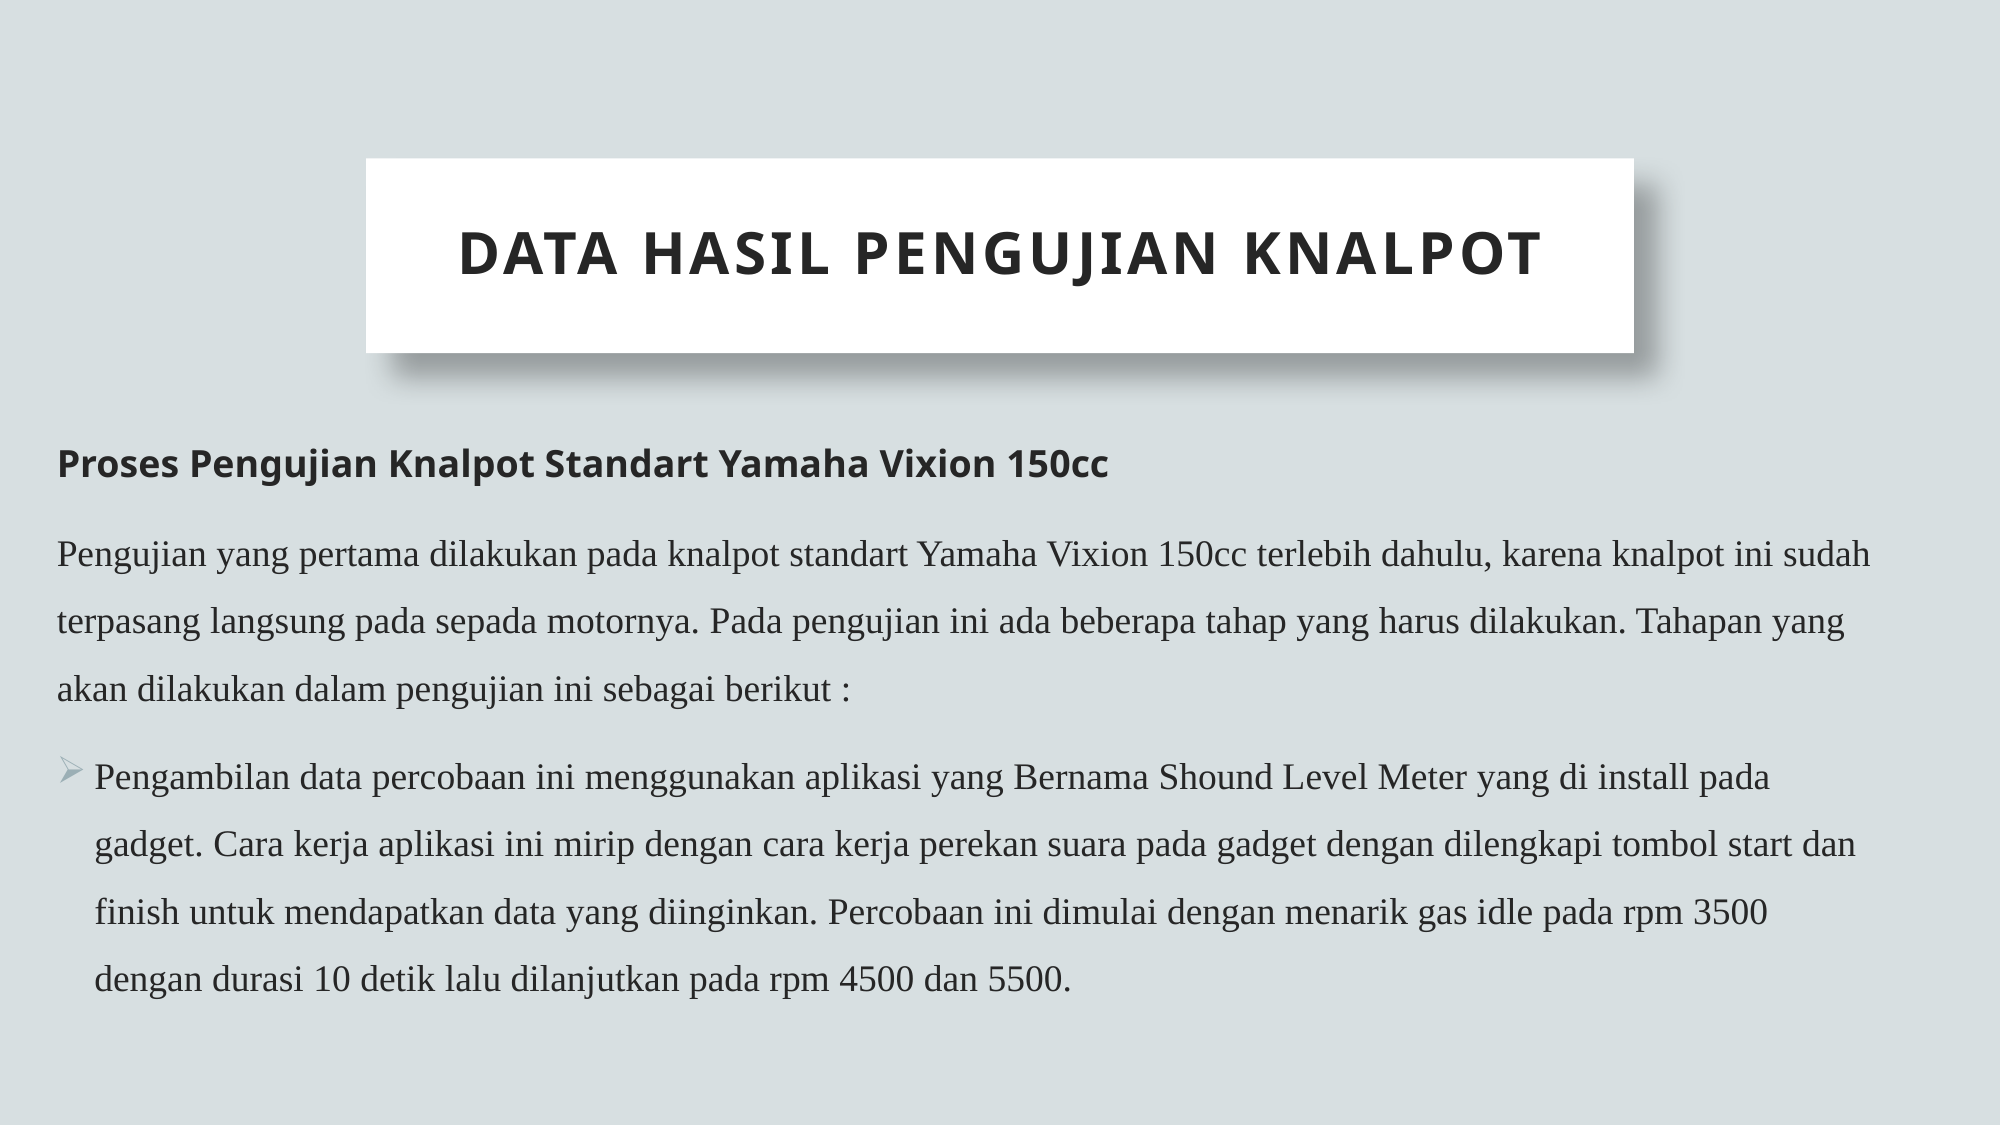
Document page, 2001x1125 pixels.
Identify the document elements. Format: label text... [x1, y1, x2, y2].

list Proses Pengujian Knalpot Standart Yamaha Vixion 150cc Pengujian yang pertama dilakukan pada knalpot standart Yamaha Vixion 150cc terlebih dahulu, karena knalpot ini sudah terpasang langsung pada sepada motornya. Pada pengujian ini ada beberapa tahap yang harus dilakukan. Tahapan yang akan dilakukan dalam pengujian ini sebagai berikut : Pengambilan data percobaan ini menggunakan aplikasi yang Bernama Shound Level Meter yang di install pada gadget. Cara kerja aplikasi ini mirip dengan cara kerja perekan suara pada gadget dengan dilengkapi tombol start dan finish untuk mendapatkan data yang diinginkan. Percobaan ini dimulai dengan menarik gas idle pada rpm 3500 dengan durasi 10 detik lalu dilanjutkan pada rpm 4500 dan 5500. [41, 432, 1893, 1070]
title Data Hasil Pengujian Knalpot [363, 156, 1637, 356]
